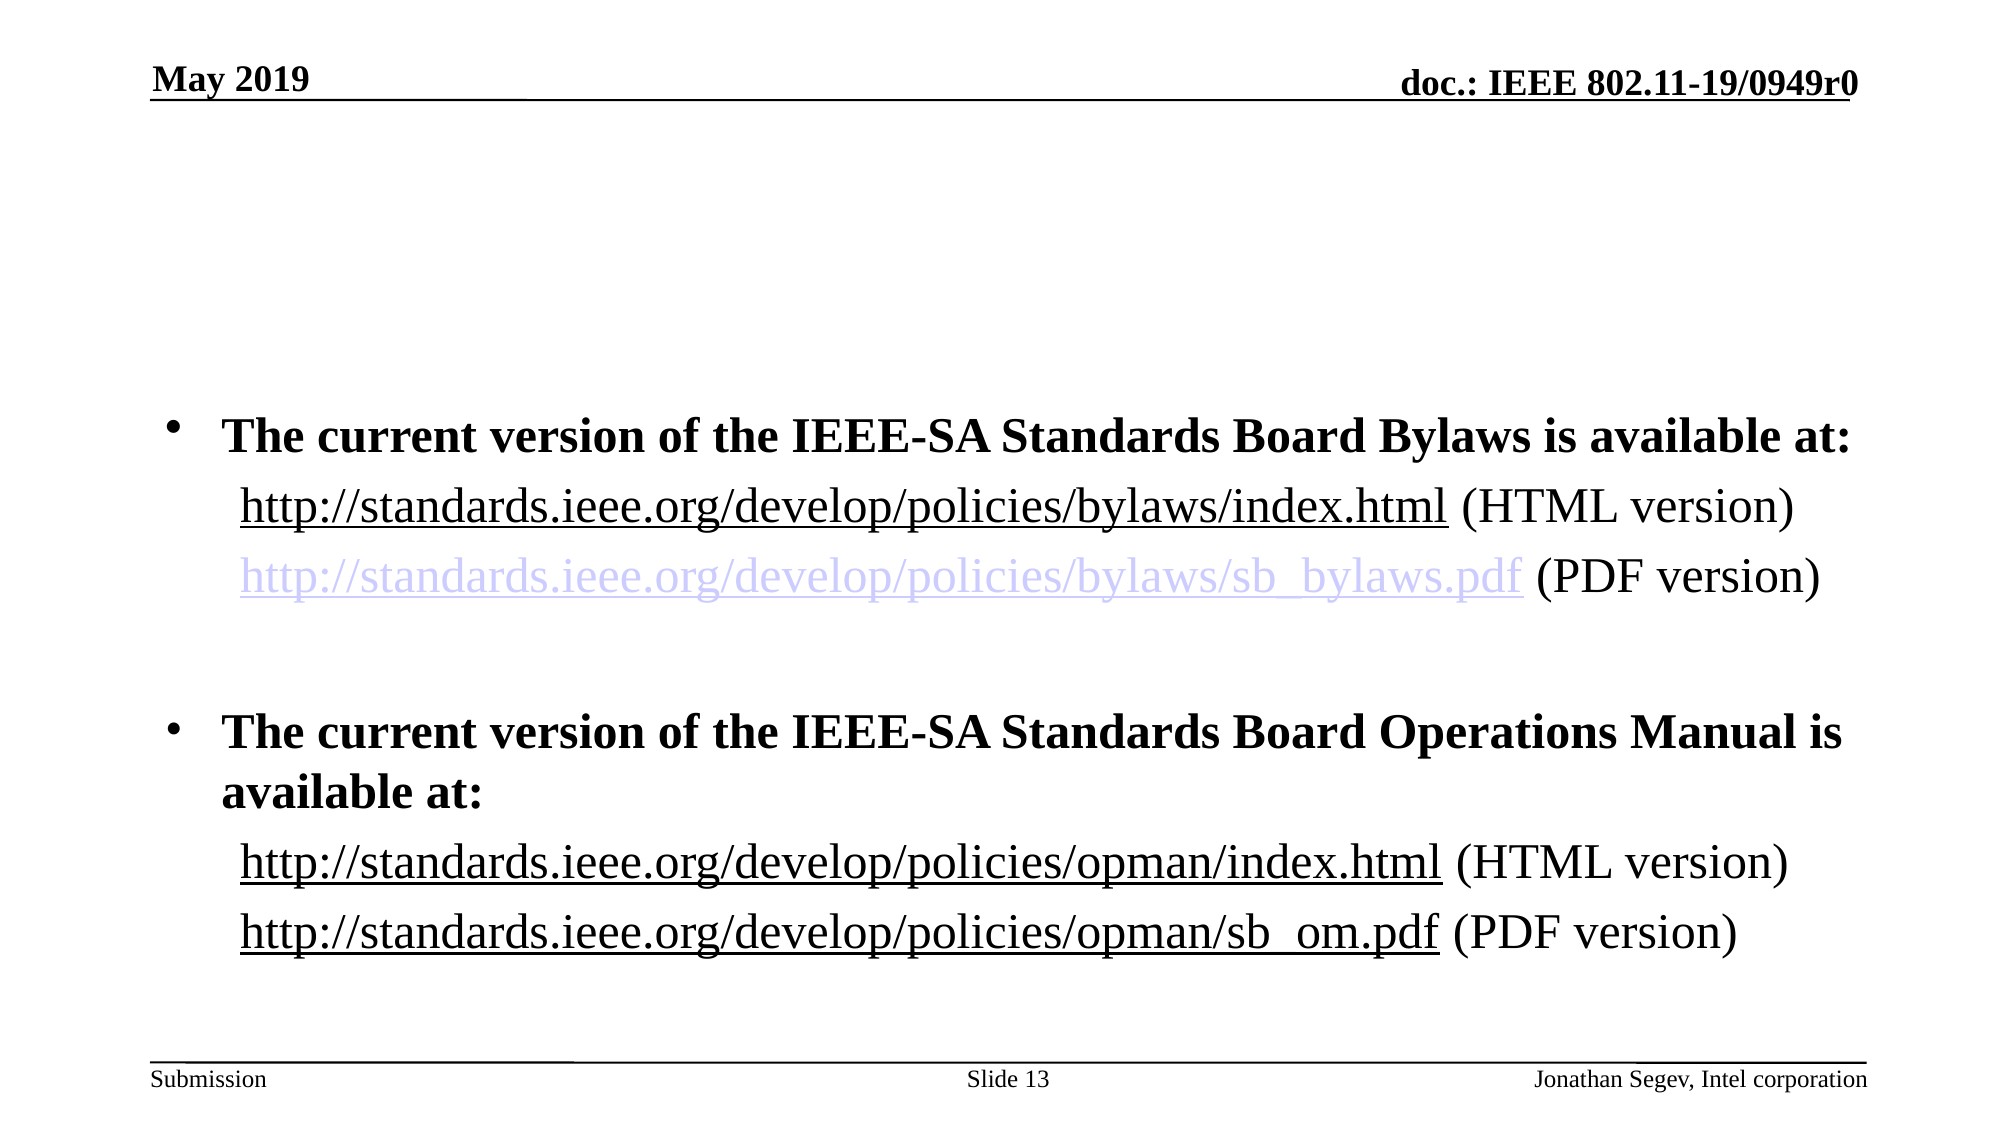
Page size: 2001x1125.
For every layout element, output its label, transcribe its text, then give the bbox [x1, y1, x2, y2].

footer Jonathan Segev, Intel corporation [1171, 1061, 1869, 1093]
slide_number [152, 54, 563, 100]
list The current version of the IEEE-SA Standards Board Bylaws is available at: http://standards.ieee.org/develop/policies/bylaws/index.html (HTML version) http://standards.ieee.org/develop/policies/bylaws/sb_bylaws.pdf (PDF version) The current version of the IEEE-SA Standards Board Operations Manual is available at: http://standards.ieee.org/develop/policies/opman/index.html (HTML version) http://standards.ieee.org/develop/policies/opman/sb_om.pdf (PDF version) [149, 324, 1922, 1000]
slide_number Slide 13 [950, 1061, 1067, 1123]
